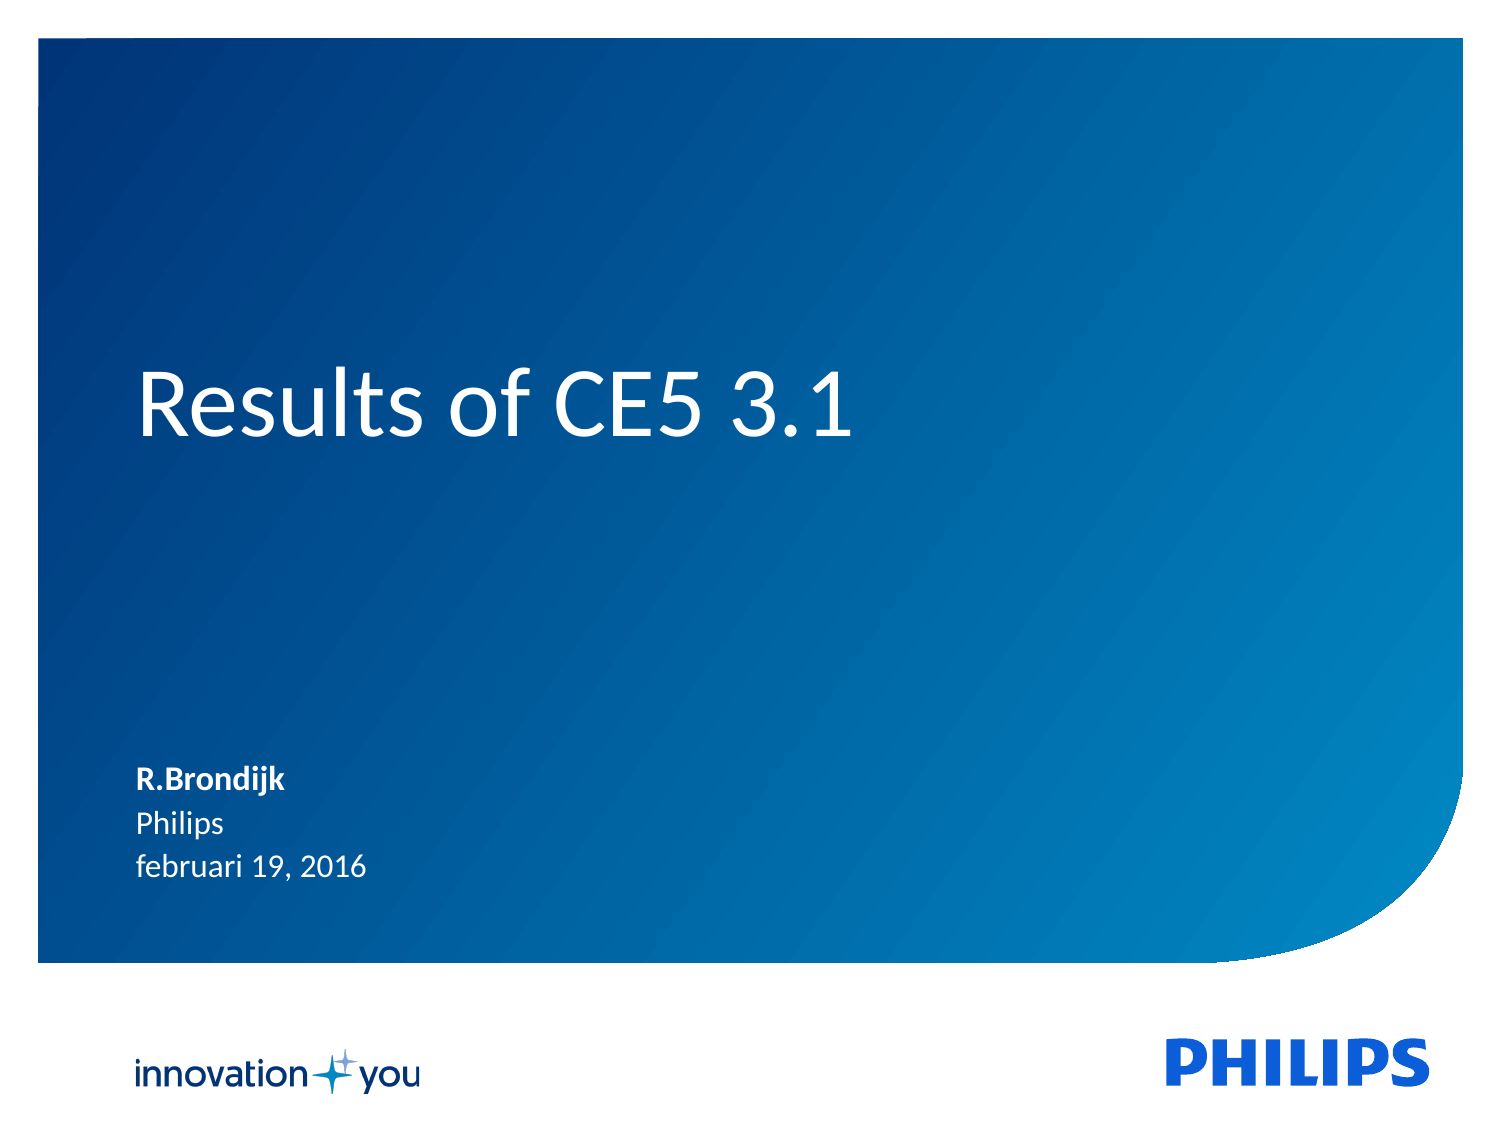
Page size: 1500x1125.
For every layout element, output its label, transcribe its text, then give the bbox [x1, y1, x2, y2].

list Results of CE5 3.1 [135, 336, 1365, 603]
list R.Brondijk [135, 755, 845, 798]
list februari 19, 2016 [135, 844, 845, 886]
list Philips [135, 801, 845, 843]
